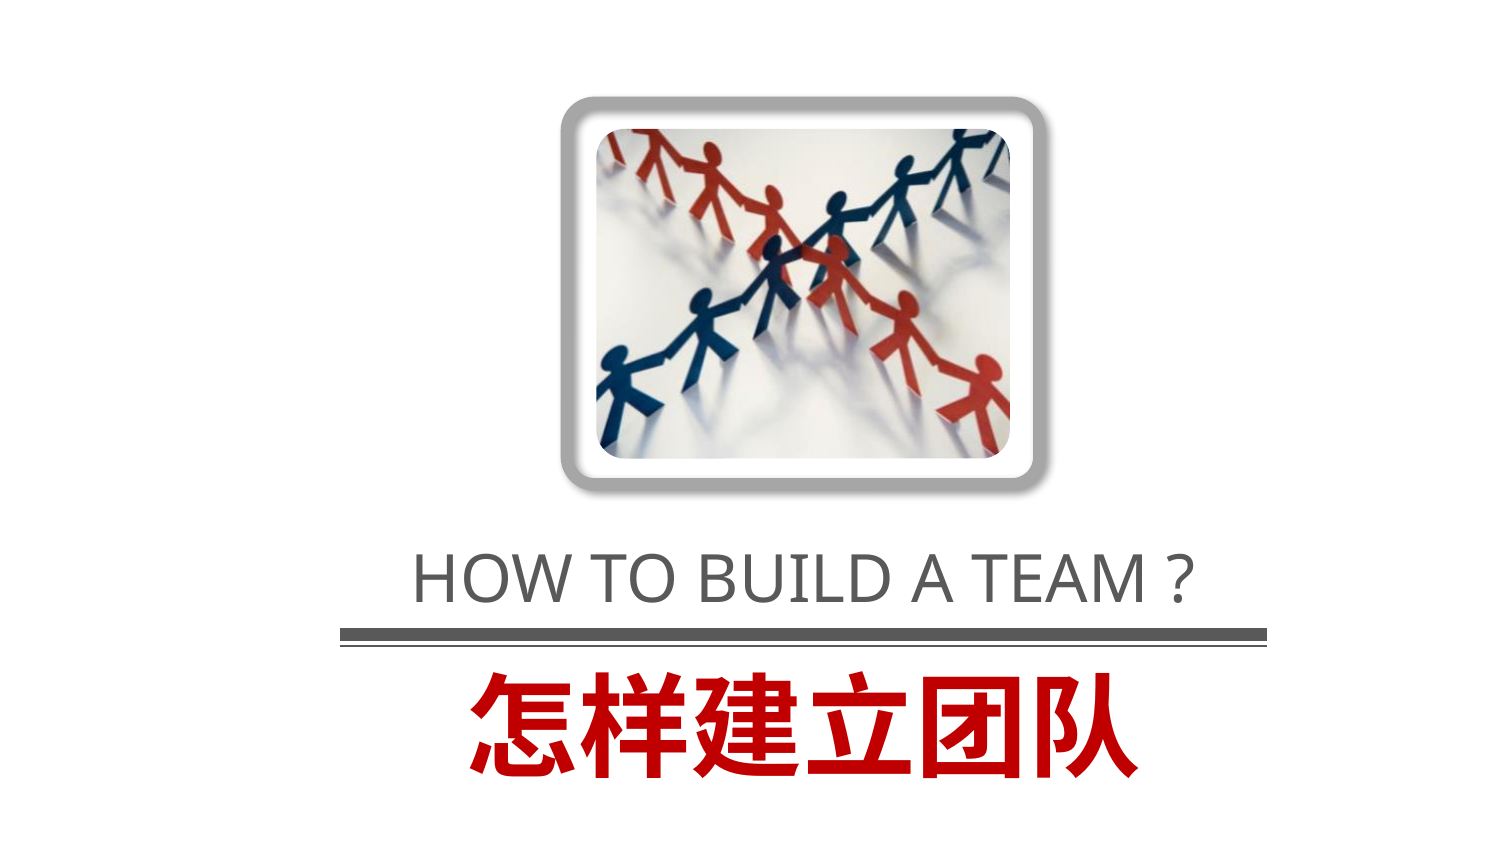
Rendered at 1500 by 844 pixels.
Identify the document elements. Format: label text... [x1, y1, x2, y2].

text_box 怎样建立团队 [401, 654, 1205, 799]
picture [596, 128, 1010, 459]
text_box [564, 100, 1042, 487]
text_box HOW TO BUILD A TEAM ? [330, 528, 1276, 623]
